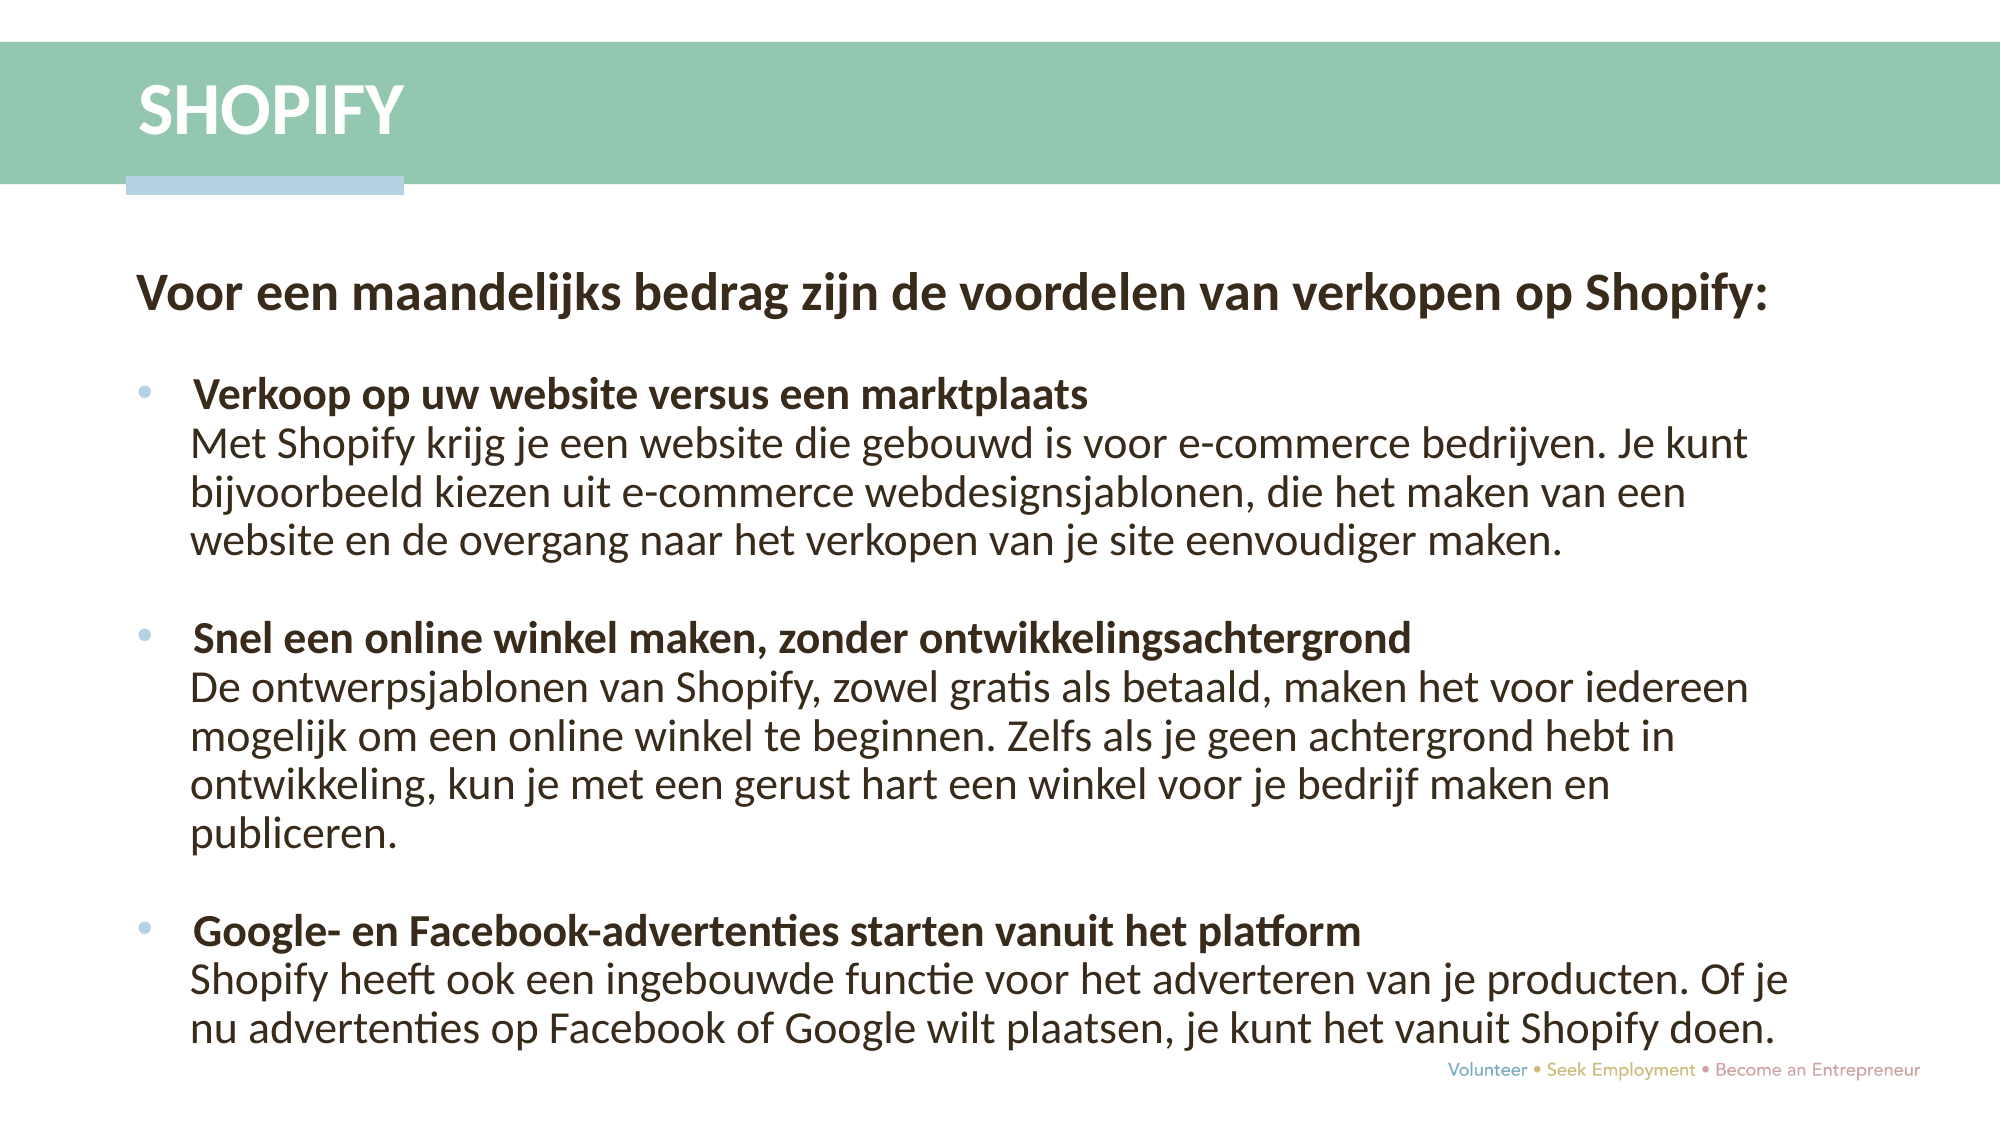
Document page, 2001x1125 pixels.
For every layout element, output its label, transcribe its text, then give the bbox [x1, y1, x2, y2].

picture [1418, 1046, 1971, 1103]
list SHOPIFY [123, 51, 1913, 170]
text_box Voor een maandelijks bedrag zijn de voordelen van verkopen op Shopify: Verkoop op uw website versus een marktplaats Met Shopify krijg je een website die gebouwd is voor e-commerce bedrijven. Je kunt bijvoorbeeld kiezen uit e-commerce webdesignsjablonen, die het maken van een website en de overgang naar het verkopen van je site eenvoudiger maken. Snel een online winkel maken, zonder ontwikkelingsachtergrond De ontwerpsjablonen van Shopify, zowel gratis als betaald, maken het voor iedereen mogelijk om een online winkel te beginnen. Zelfs als je geen achtergrond hebt in ontwikkeling, kun je met een gerust hart een winkel voor je bedrijf maken en publiceren. Google- en Facebook-advertenties starten vanuit het platform Shopify heeft ook een ingebouwde functie voor het adverteren van je producten. Of je nu advertenties op Facebook of Google wilt plaatsen, je kunt het vanuit Shopify doen. [121, 264, 1826, 929]
